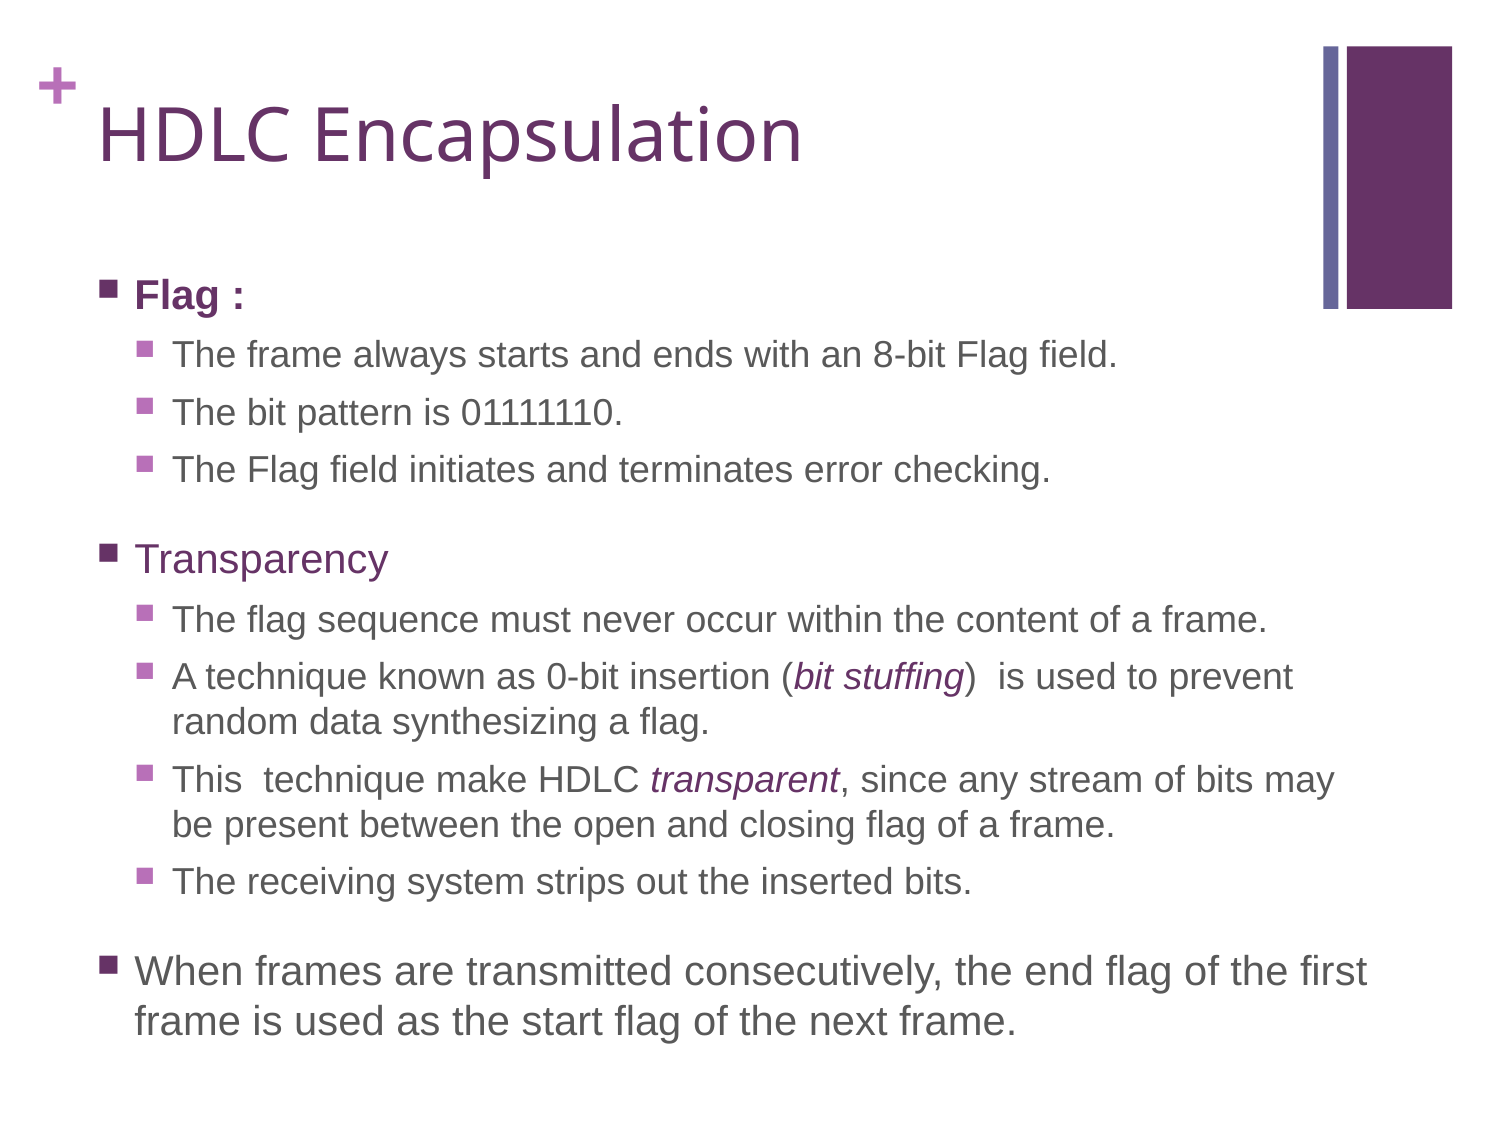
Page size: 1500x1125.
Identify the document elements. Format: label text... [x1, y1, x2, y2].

title HDLC Encapsulation [81, 79, 1322, 260]
list Flag : The frame always starts and ends with an 8-bit Flag field. The bit pattern is 01111110. The Flag field initiates and terminates error checking. Transparency The flag sequence must never occur within the content of a frame. A technique known as 0-bit insertion (bit stuffing) is used to prevent random data synthesizing a flag. This technique make HDLC transparent, since any stream of bits may be present between the open and closing flag of a frame. The receiving system strips out the inserted bits. When frames are transmitted consecutively, the end flag of the first frame is used as the start flag of the next frame. [81, 260, 1399, 1068]
